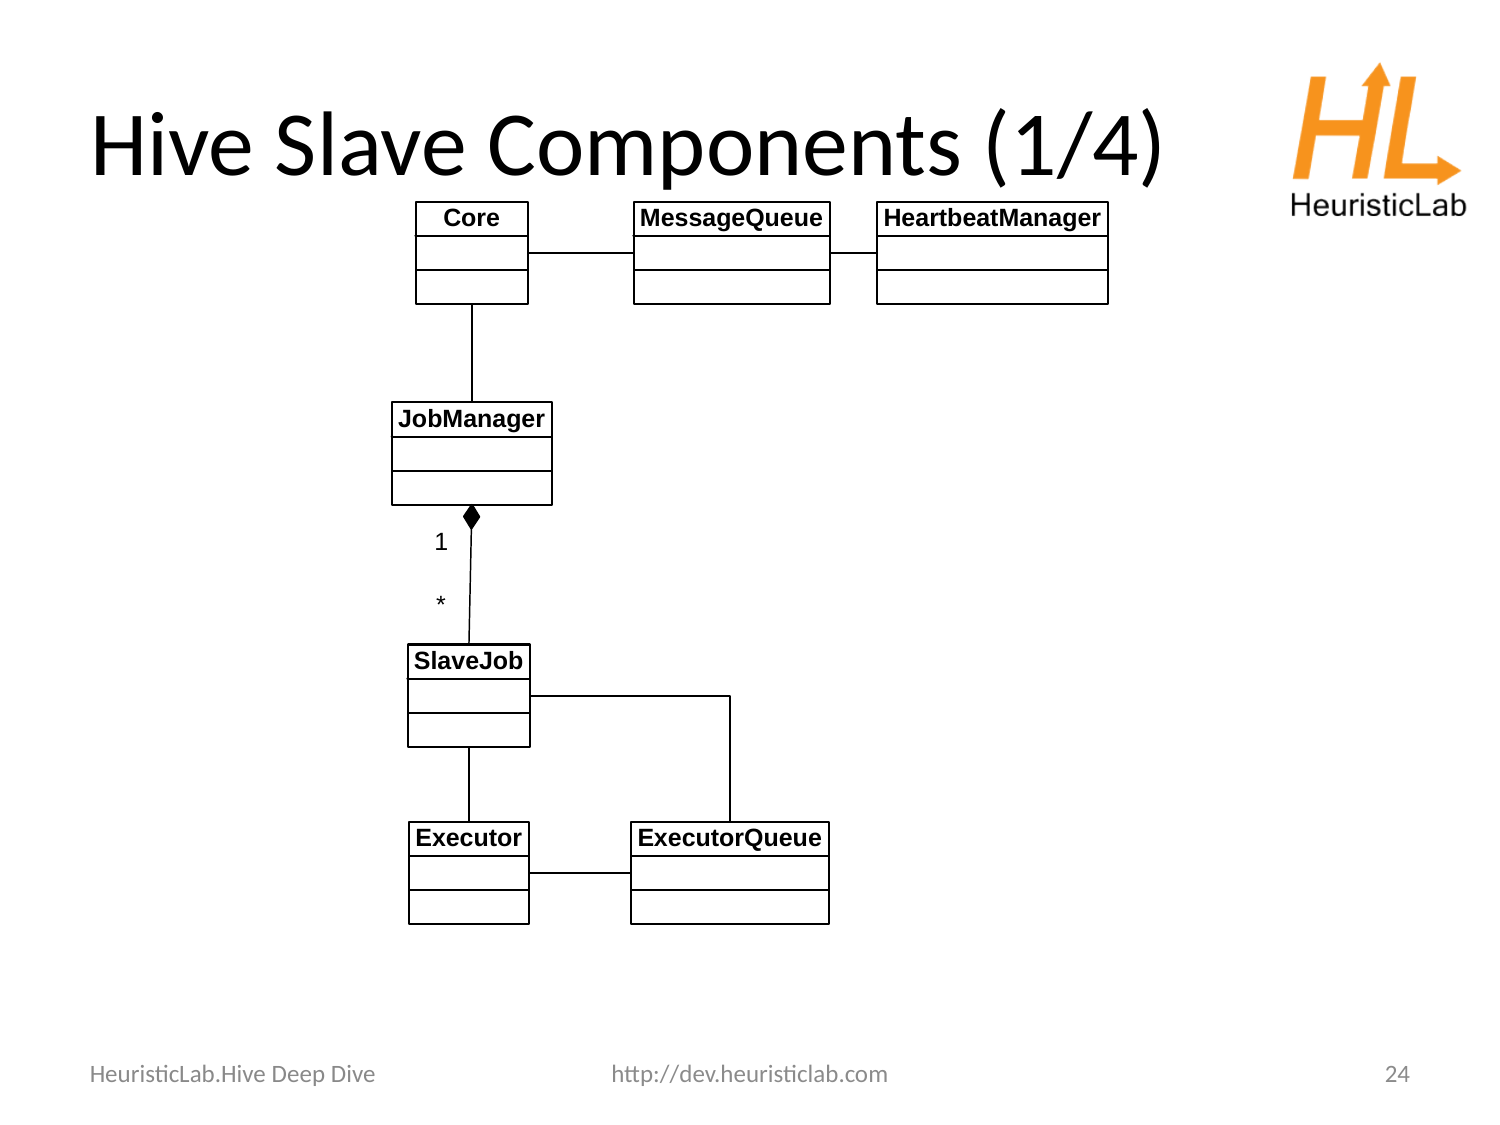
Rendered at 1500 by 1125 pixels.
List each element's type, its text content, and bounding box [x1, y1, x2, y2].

text_box HeuristicLab.Hive Deep Dive [75, 1042, 425, 1103]
title Hive Slave Components (1/4) [74, 44, 1282, 233]
text_box http://dev.heuristiclab.com [512, 1042, 988, 1103]
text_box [388, 197, 1112, 928]
picture [1281, 27, 1474, 244]
text_box 24 [1074, 1042, 1425, 1103]
